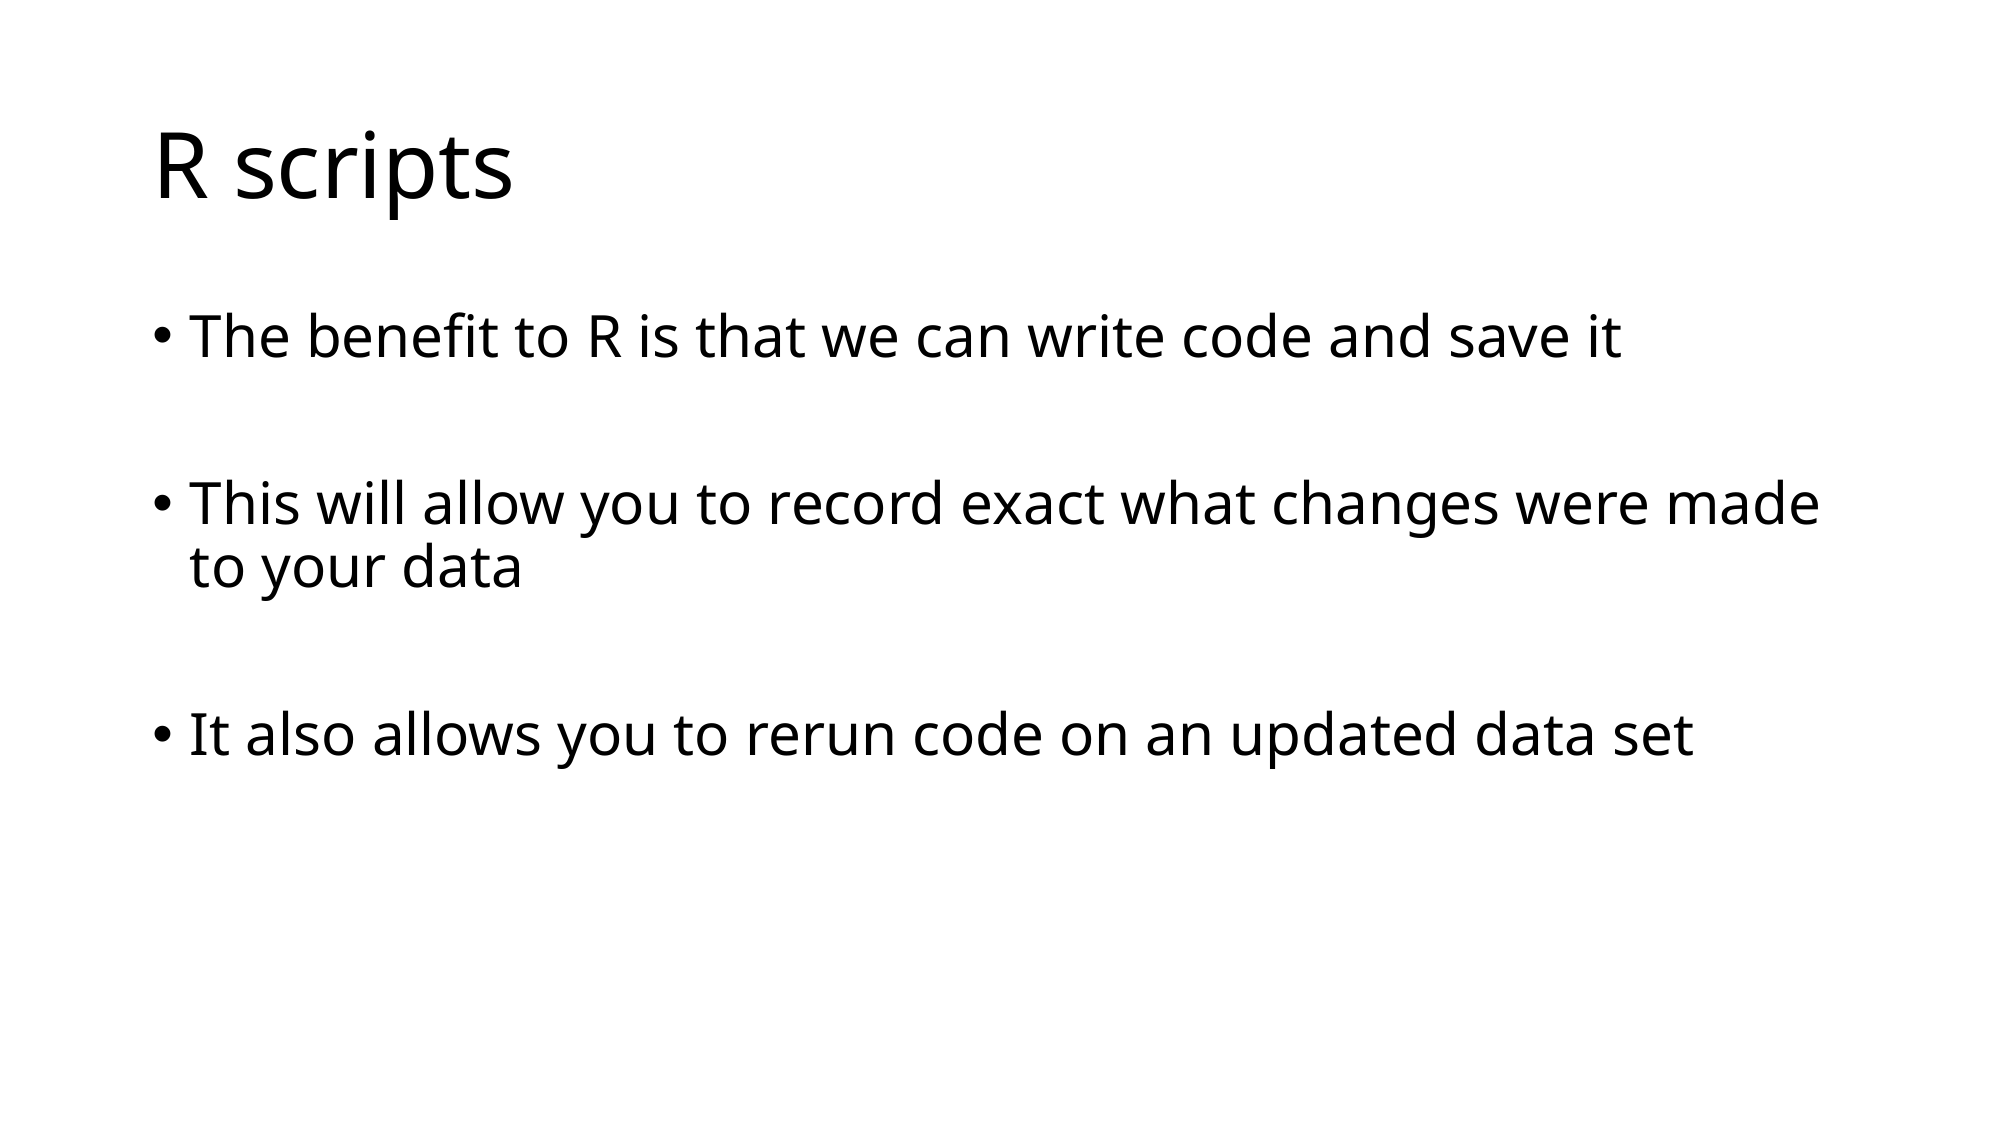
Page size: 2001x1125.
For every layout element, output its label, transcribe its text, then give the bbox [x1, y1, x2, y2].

title R scripts [137, 59, 1863, 278]
list The benefit to R is that we can write code and save it This will allow you to record exact what changes were made to your data It also allows you to rerun code on an updated data set [137, 299, 1863, 1014]
